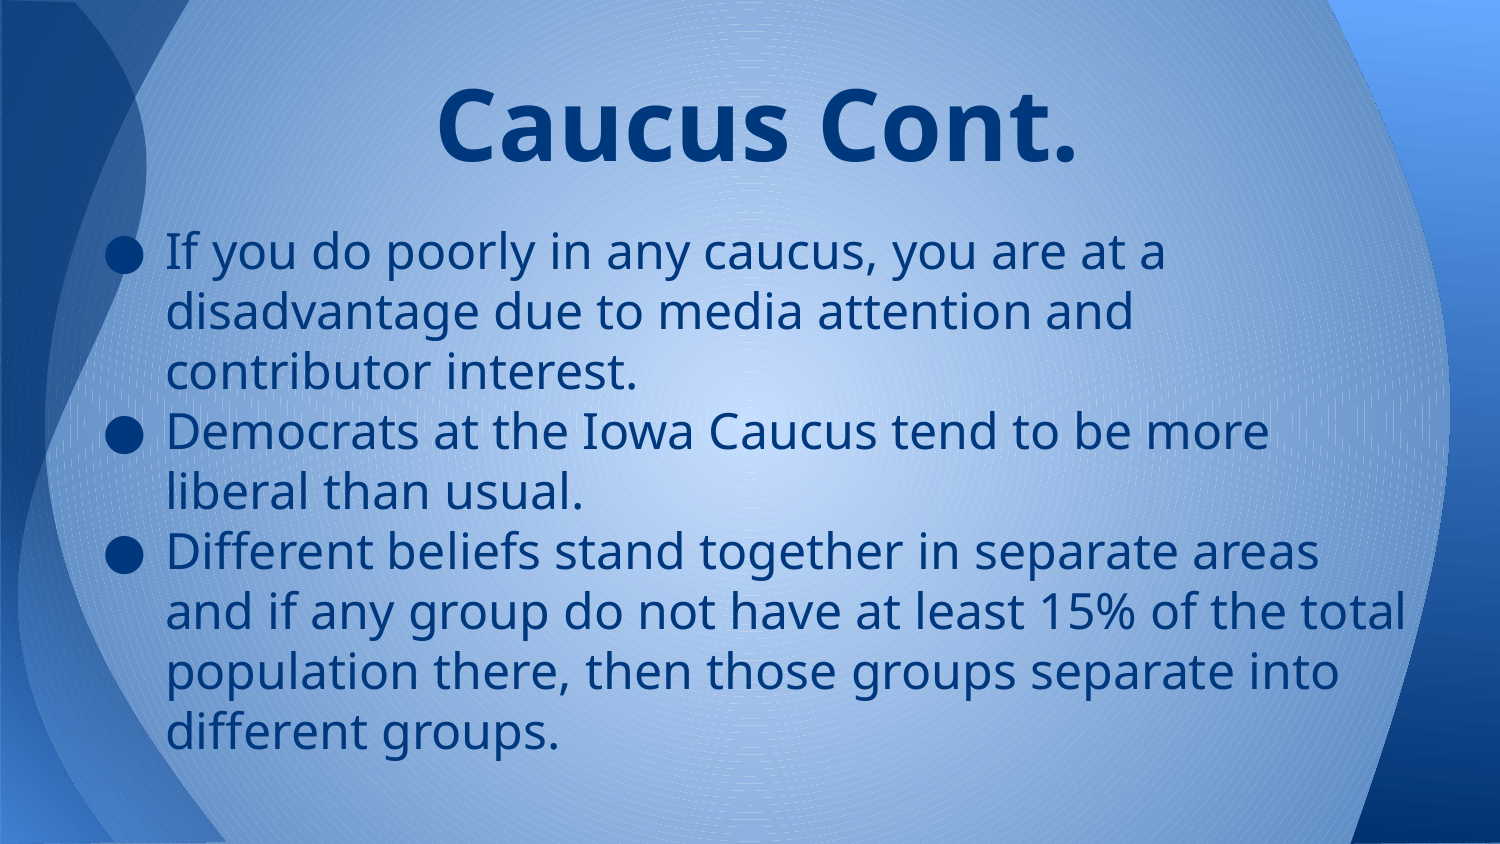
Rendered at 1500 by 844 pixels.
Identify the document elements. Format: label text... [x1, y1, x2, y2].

title Caucus Cont. [75, 33, 1425, 197]
list If you do poorly in any caucus, you are at a disadvantage due to media attention and contributor interest. Democrats at the Iowa Caucus tend to be more liberal than usual. Different beliefs stand together in separate areas and if any group do not have at least 15% of the total population there, then those groups separate into different groups. [75, 204, 1425, 800]
